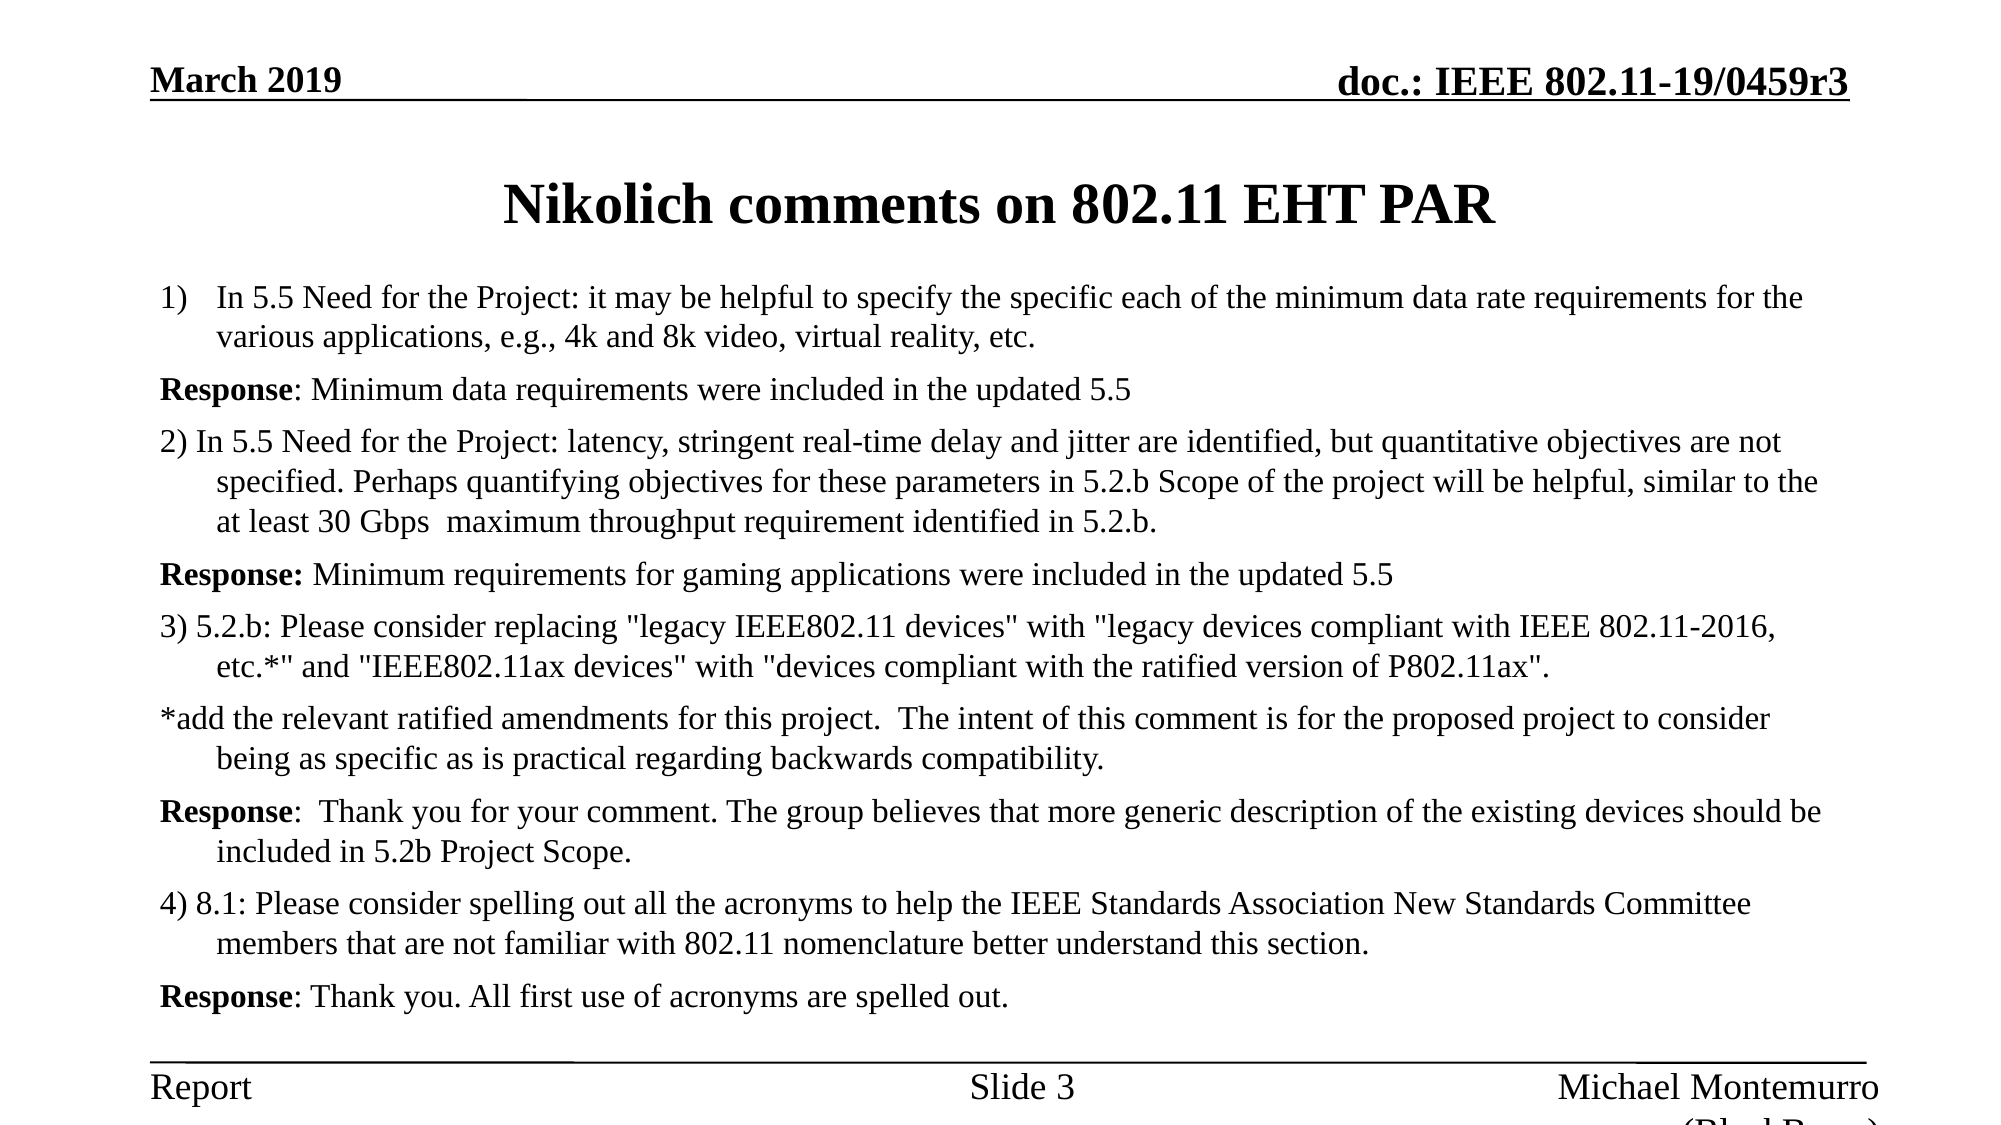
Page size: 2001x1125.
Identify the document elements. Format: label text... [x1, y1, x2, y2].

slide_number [149, 49, 431, 100]
footer Michael Montemurro (BlackBerry) [1436, 1061, 1881, 1108]
slide_number Slide 3 [950, 1061, 1095, 1125]
list In 5.5 Need for the Project: it may be helpful to specify the specific each of the minimum data rate requirements for the various applications, e.g., 4k and 8k video, virtual reality, etc. Response: Minimum data requirements were included in the updated 5.5 2) In 5.5 Need for the Project: latency, stringent real-time delay and jitter are identified, but quantitative objectives are not specified. Perhaps quantifying objectives for these parameters in 5.2.b Scope of the project will be helpful, similar to the at least 30 Gbps maximum throughput requirement identified in 5.2.b. Response: Minimum requirements for gaming applications were included in the updated 5.5 3) 5.2.b: Please consider replacing "legacy IEEE802.11 devices" with "legacy devices compliant with IEEE 802.11-2016, etc.*" and "IEEE802.11ax devices" with "devices compliant with the ratified version of P802.11ax". *add the relevant ratified amendments for this project. The intent of this comment is for the proposed project to consider being as specific as is practical regarding backwards compatibility. Response: Thank you for your comment. The group believes that more generic description of the existing devices should be included in 5.2b Project Scope. 4) 8.1: Please consider spelling out all the acronyms to help the IEEE Standards Association New Standards Committee members that are not familiar with 802.11 nomenclature better understand this section. Response: Thank you. All first use of acronyms are spelled out. [144, 266, 1845, 1013]
title Nikolich comments on 802.11 EHT PAR [149, 112, 1850, 288]
